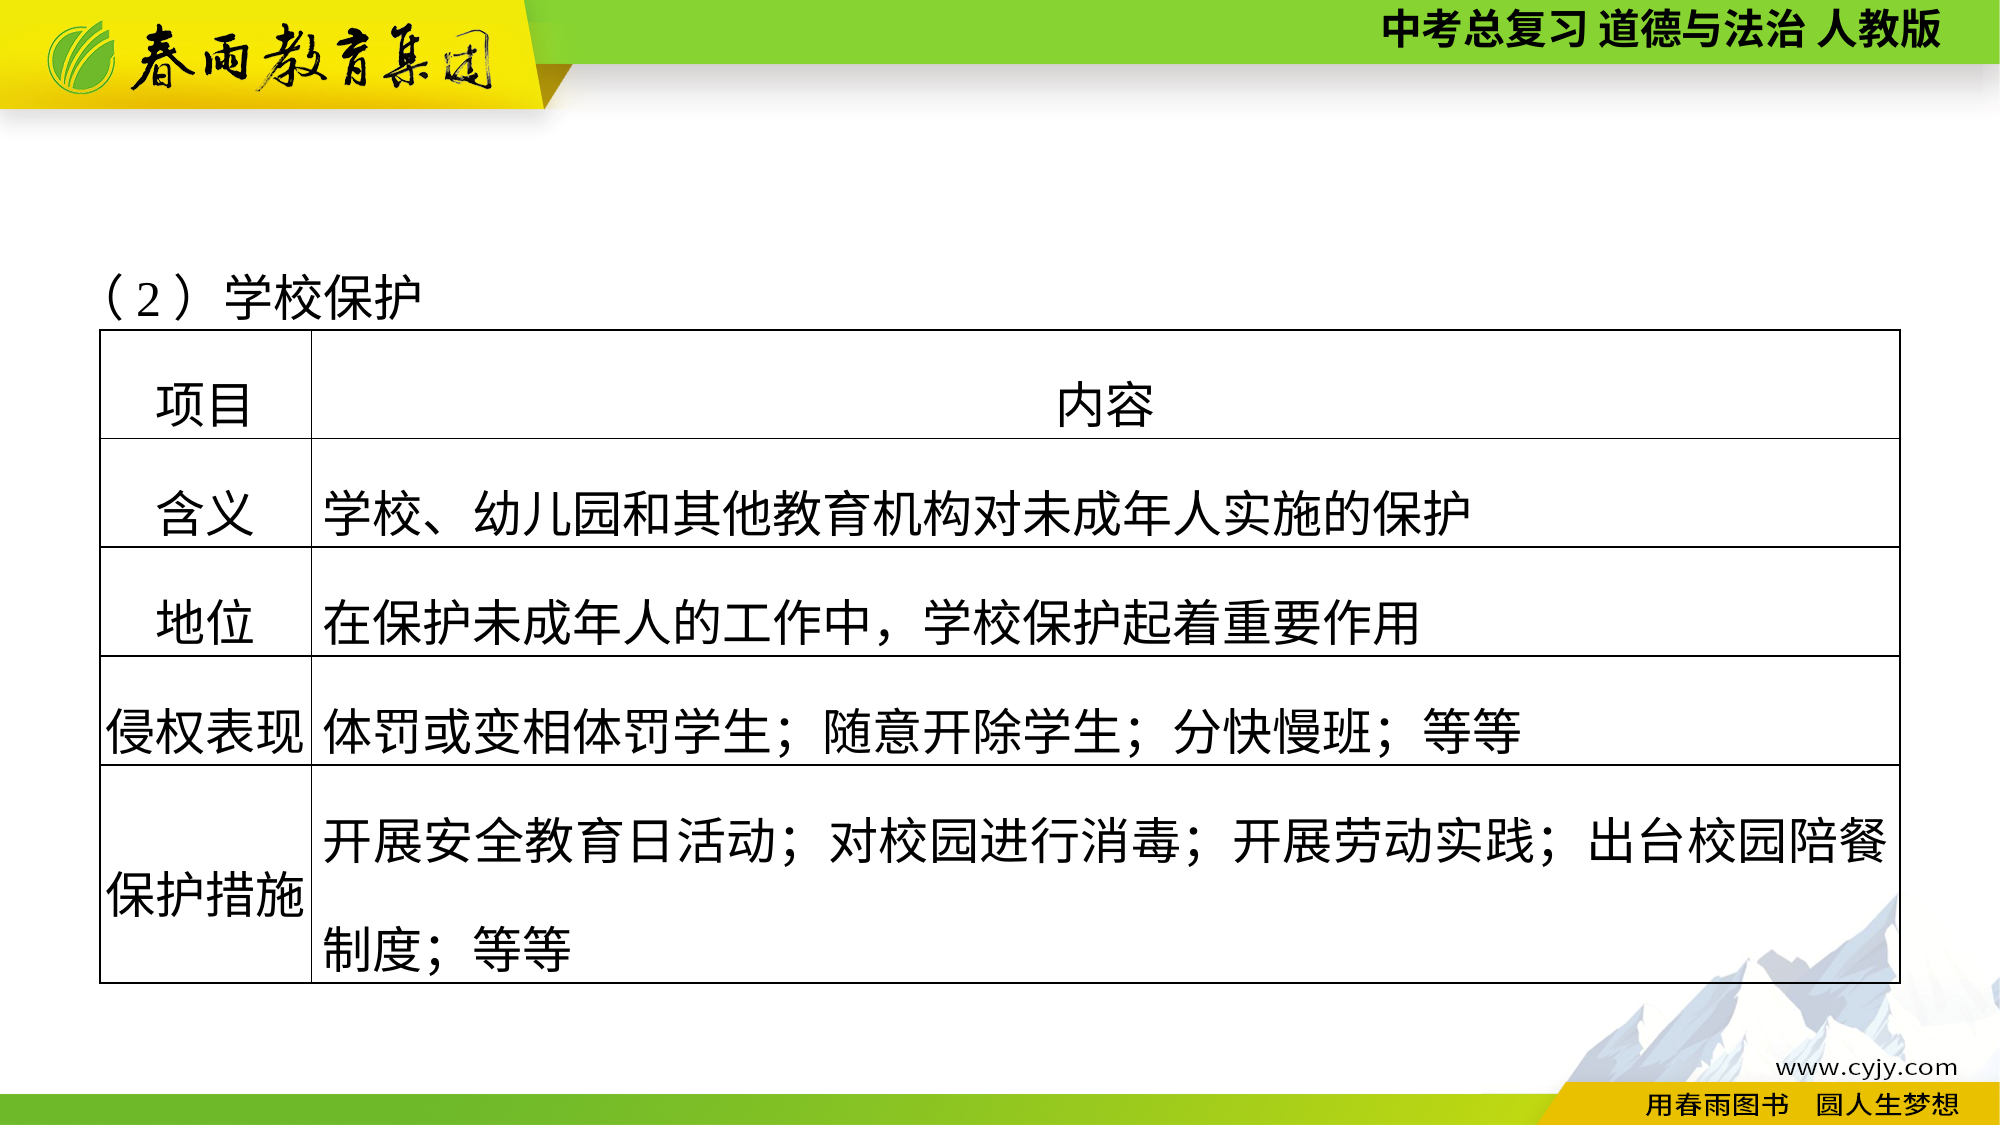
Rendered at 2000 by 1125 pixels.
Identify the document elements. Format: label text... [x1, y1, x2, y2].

table_cell 保护措施 [101, 766, 311, 982]
table_header 项目 [101, 331, 311, 438]
table_cell 在保护未成年人的工作中，学校保护起着重要作用 [312, 548, 1899, 655]
table_cell 含义 [101, 439, 311, 546]
list （2）学校保护 [59, 228, 1944, 324]
picture [0, 0, 2000, 1125]
table_cell 开展安全教育日活动；对校园进行消毒；开展劳动实践；出台校园陪餐制度；等等 [312, 766, 1899, 982]
table_cell 地位 [101, 548, 311, 655]
table_cell 体罚或变相体罚学生；随意开除学生；分快慢班；等等 [312, 657, 1899, 764]
table_cell 学校、幼儿园和其他教育机构对未成年人实施的保护 [312, 439, 1899, 546]
table_header 内容 [312, 331, 1899, 438]
table_cell 侵权表现 [101, 657, 311, 764]
